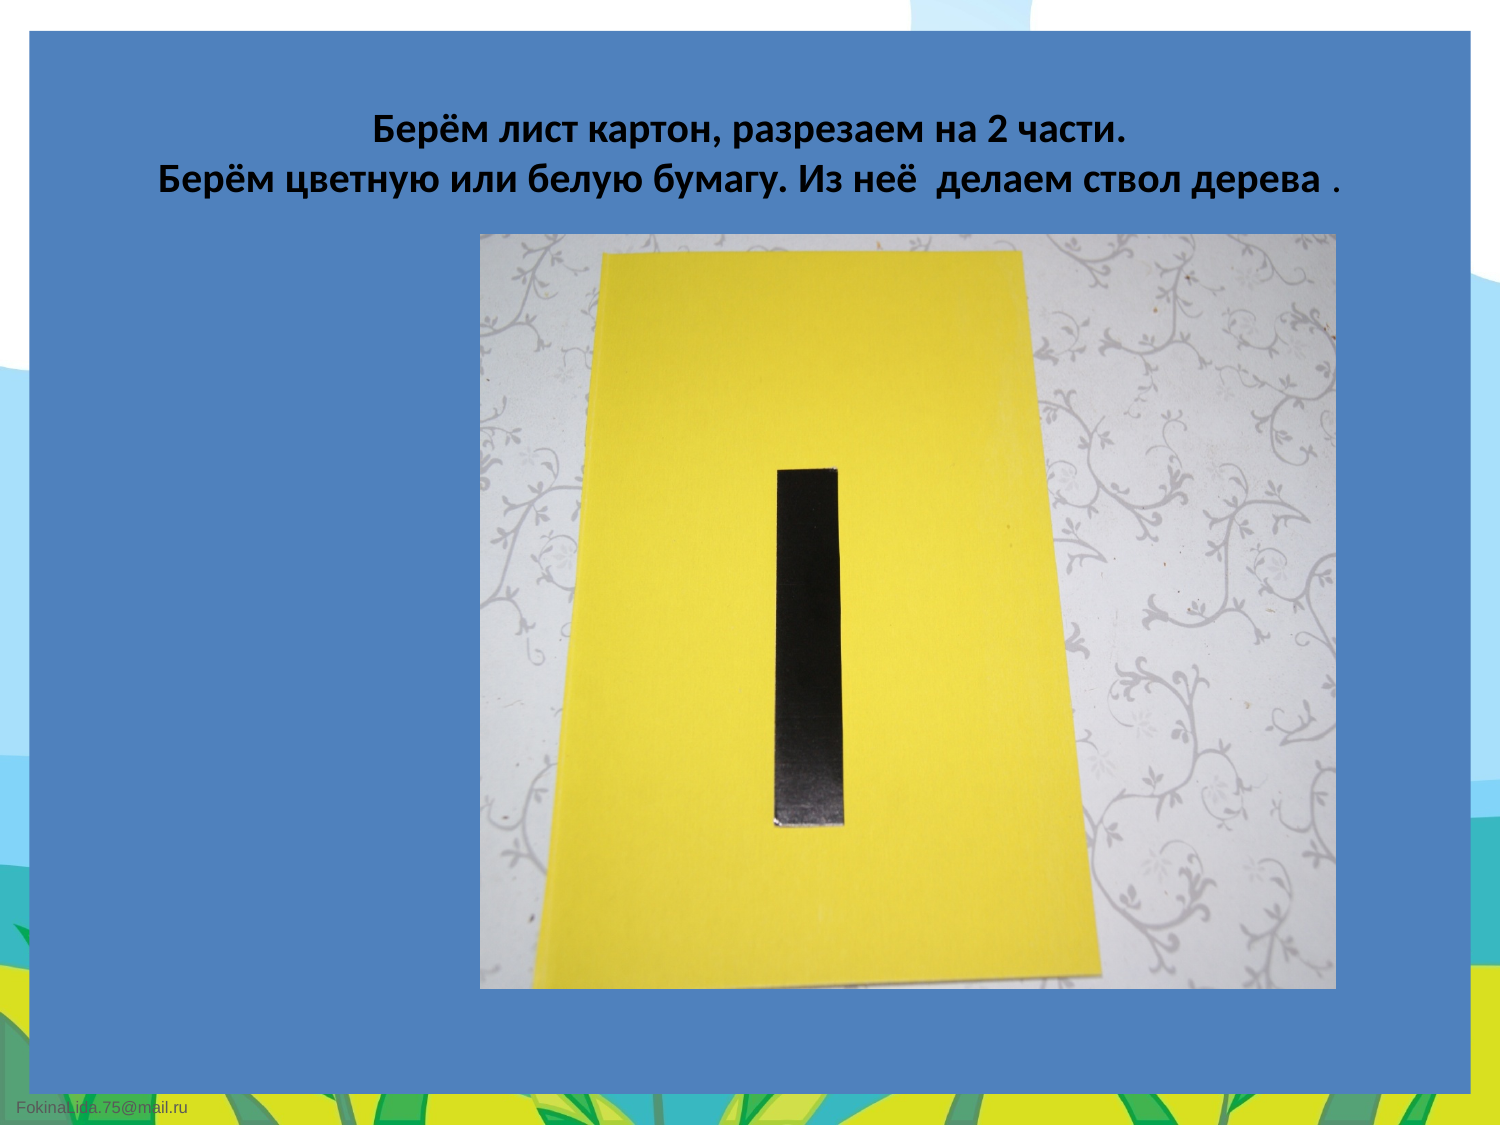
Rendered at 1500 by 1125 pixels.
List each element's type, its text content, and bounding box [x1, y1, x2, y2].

title Берём лист картон, разрезаем на 2 части. Берём цветную или белую бумагу. Из неё делаем ствол дерева . [112, 0, 1388, 376]
picture [480, 234, 1337, 990]
picture [0, 0, 1500, 1125]
